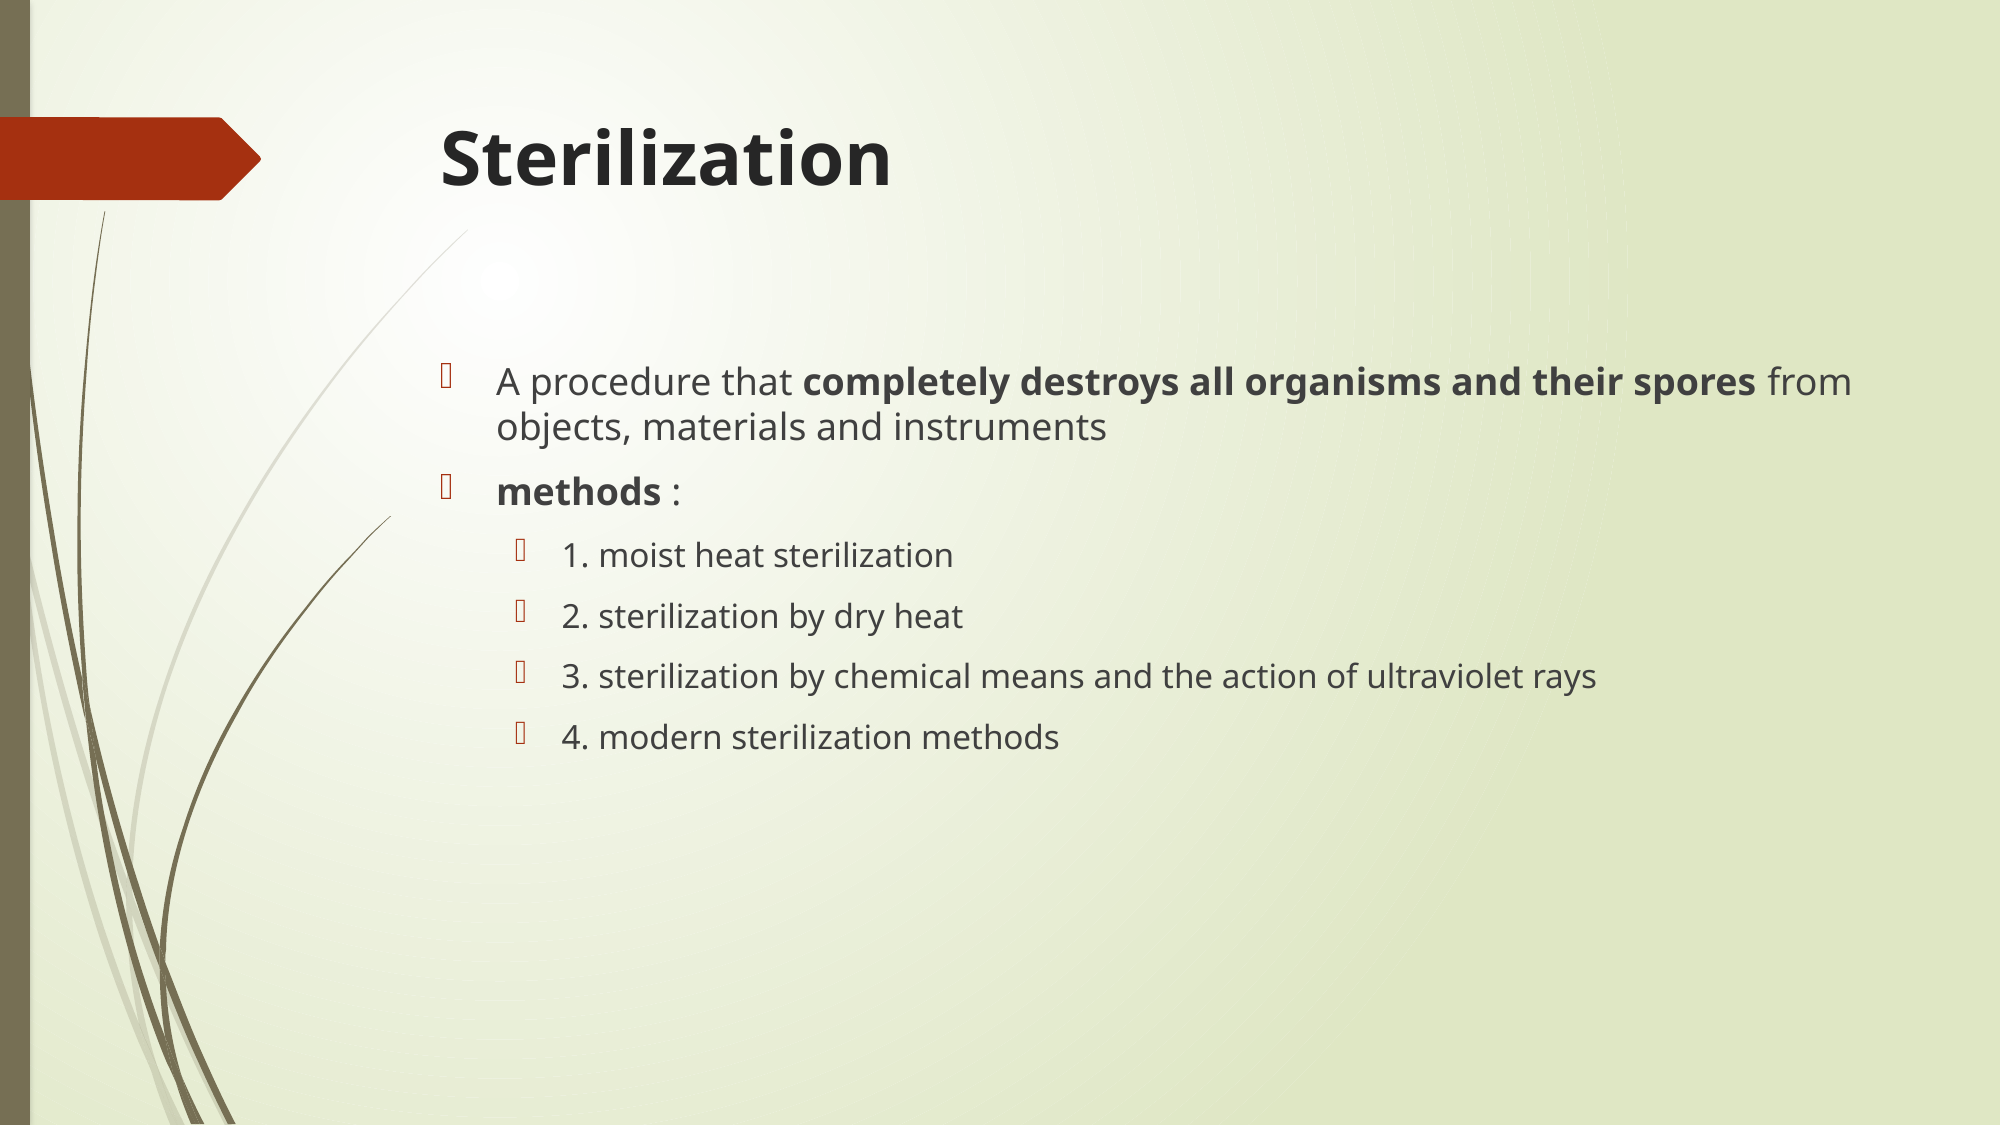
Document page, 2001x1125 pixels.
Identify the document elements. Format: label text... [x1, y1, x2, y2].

title Sterilization [425, 102, 1888, 313]
list A procedure that completely destroys all organisms and their spores from objects, materials and instruments methods : 1. moist heat sterilization 2. sterilization by dry heat 3. sterilization by chemical means and the action of ultraviolet rays 4. modern sterilization methods [424, 350, 1888, 970]
